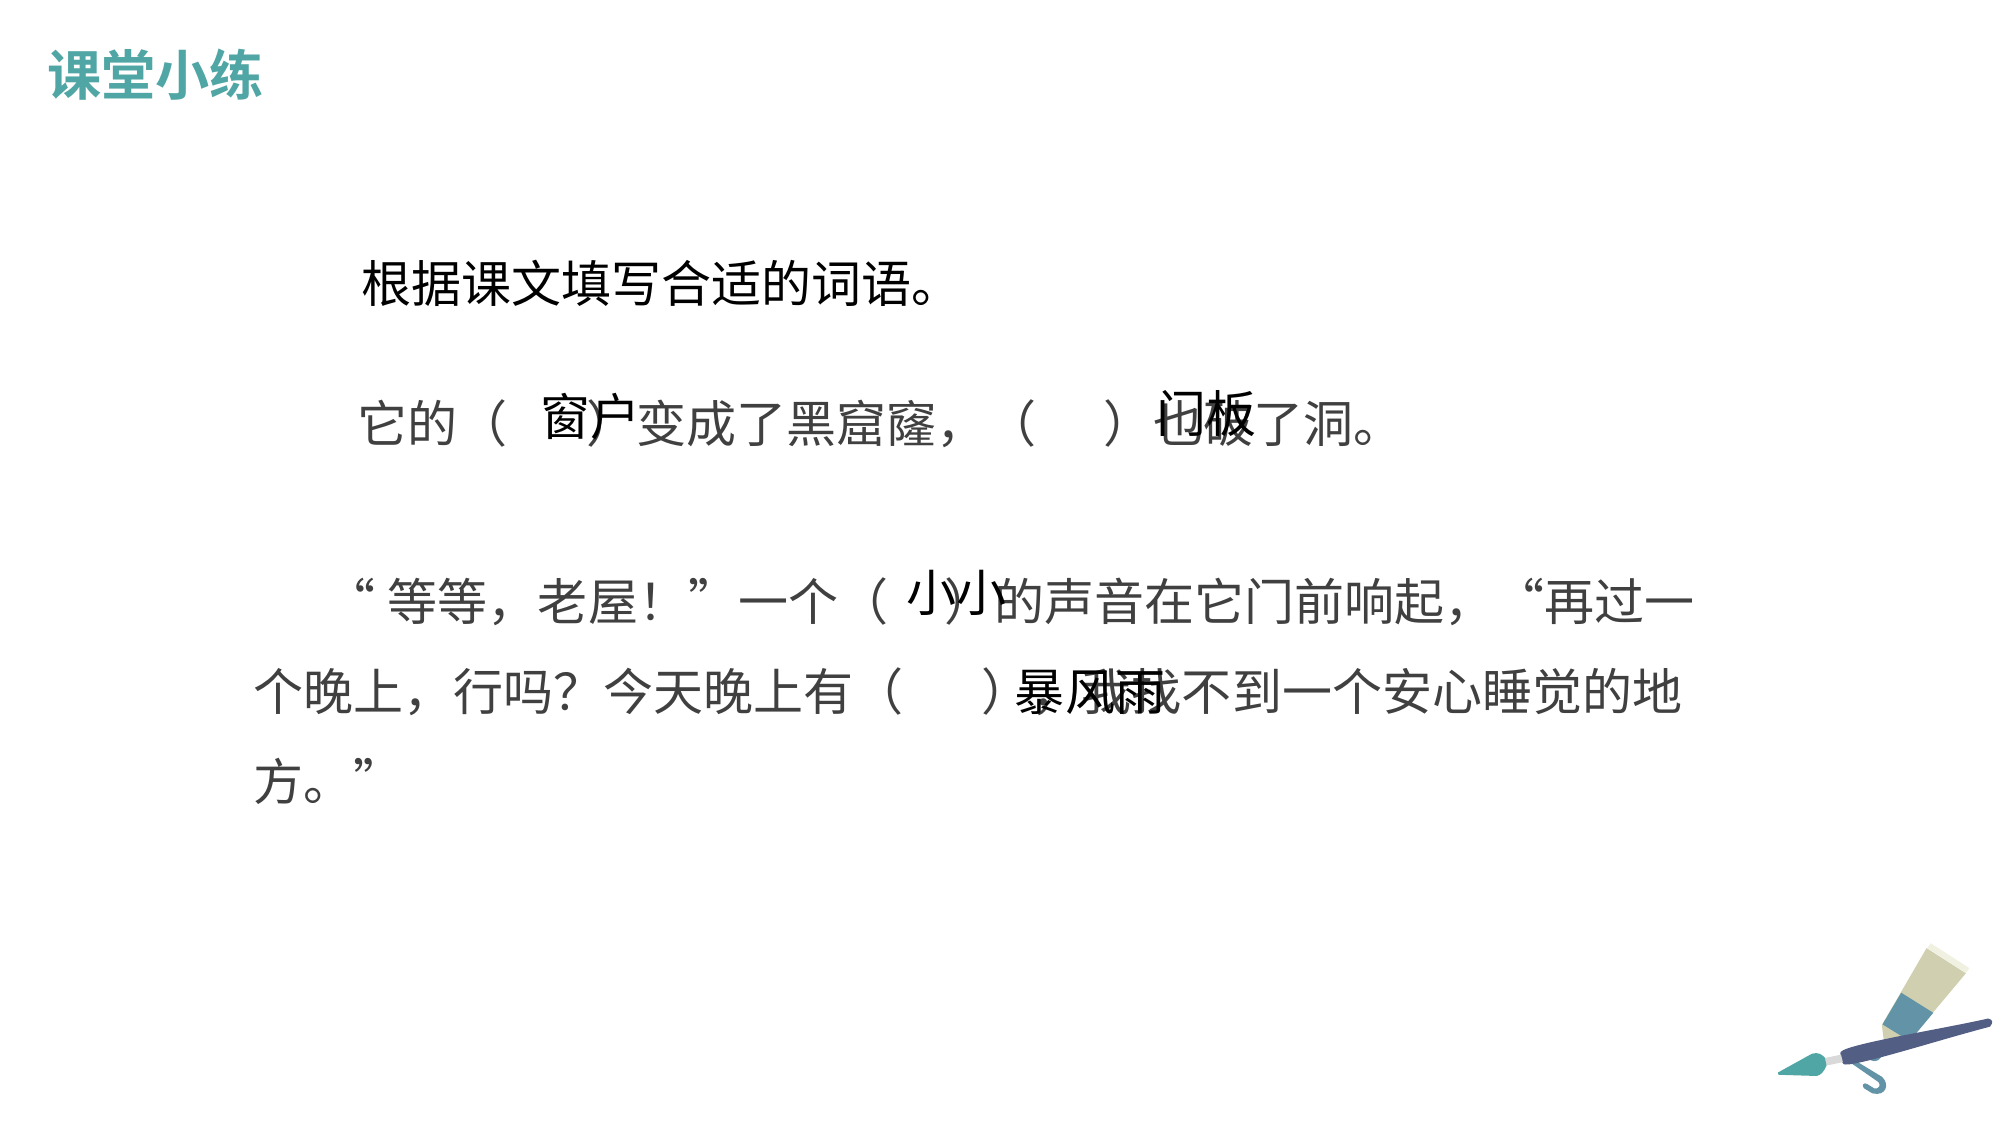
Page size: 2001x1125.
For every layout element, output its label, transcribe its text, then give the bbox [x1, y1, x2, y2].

text_box 门板 [1141, 374, 1272, 450]
text_box 小小 [892, 554, 1022, 630]
text_box 课堂小练 [32, 33, 347, 114]
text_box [1811, 945, 1974, 1125]
text_box 它的（ ）变成了黑窟窿，（ ）也破了洞。 [292, 354, 1785, 460]
text_box 根据课文填写合适的词语。 [296, 214, 1076, 320]
text_box 暴风雨 [1000, 653, 1181, 729]
text_box 窗户 [525, 378, 656, 453]
text_box “等等，老屋！”一个（ ）的声音在它门前响起，“再过一个晚上，行吗？今天晚上有（ ），我找不到一个安心睡觉的地方。” [238, 533, 1731, 818]
